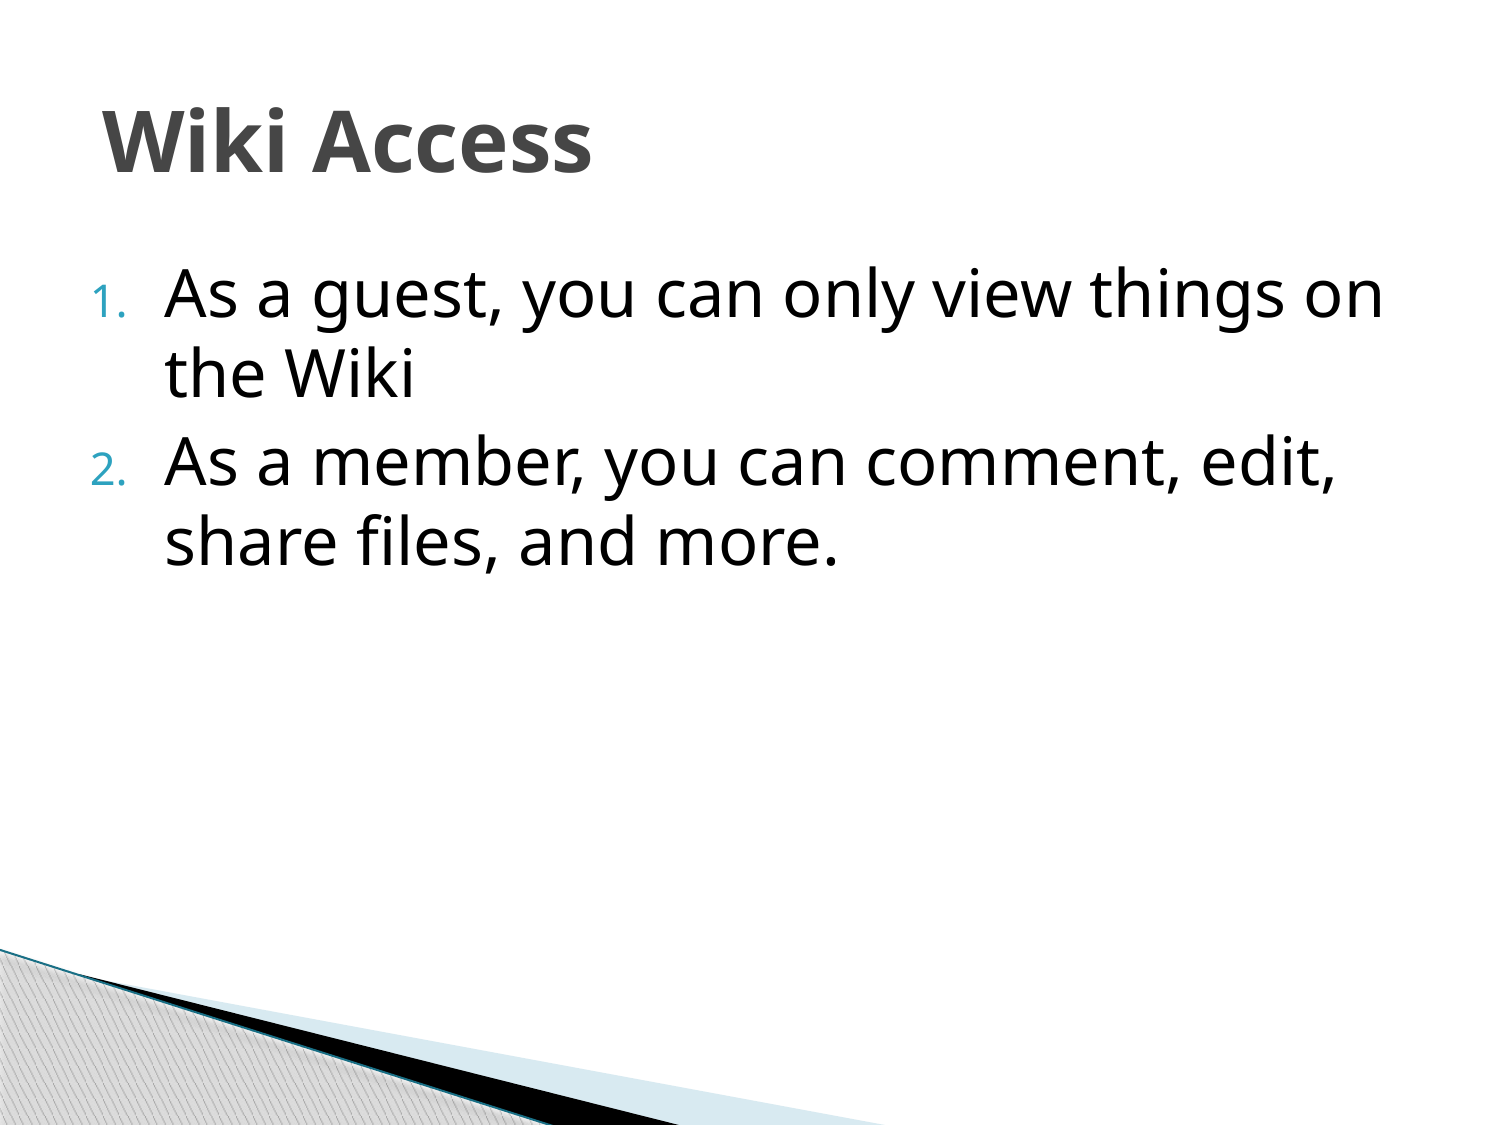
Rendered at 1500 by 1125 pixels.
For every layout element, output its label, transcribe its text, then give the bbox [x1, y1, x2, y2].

list As a guest, you can only view things on the Wiki As a member, you can comment, edit, share files, and more. [75, 243, 1425, 986]
title Wiki Access [87, 45, 1425, 233]
